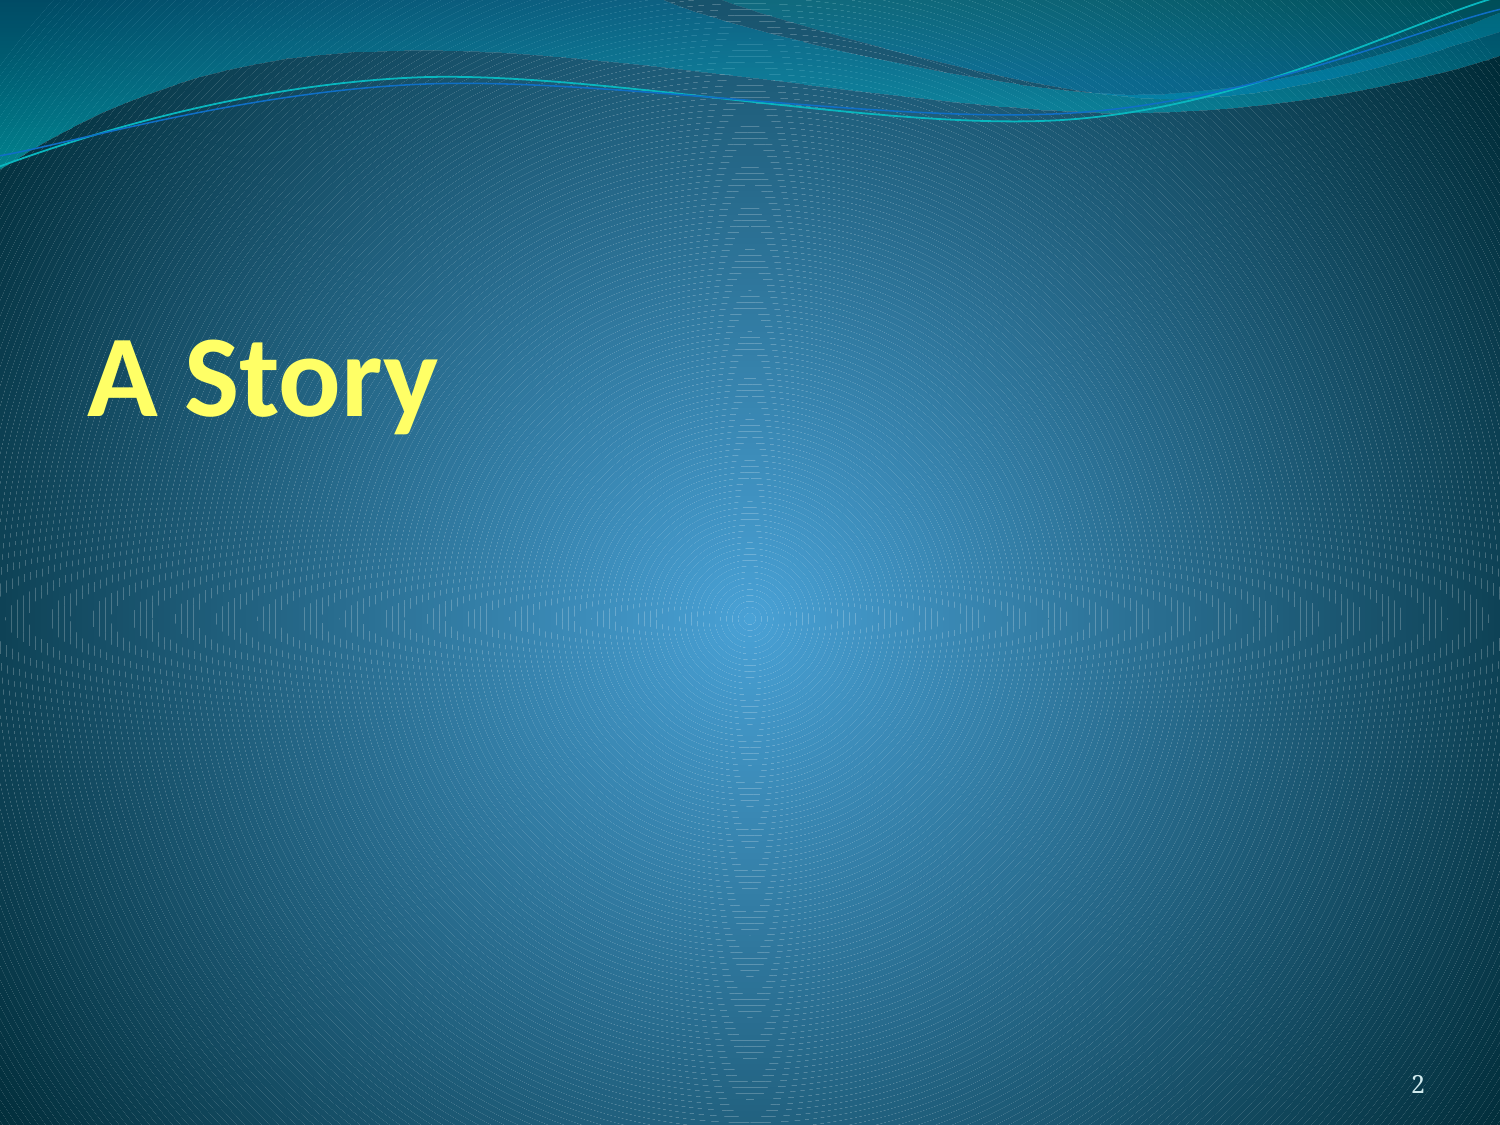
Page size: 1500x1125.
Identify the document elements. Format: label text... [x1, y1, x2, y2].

slide_number 1 [1299, 1042, 1425, 1103]
title A Story [86, 216, 1362, 440]
